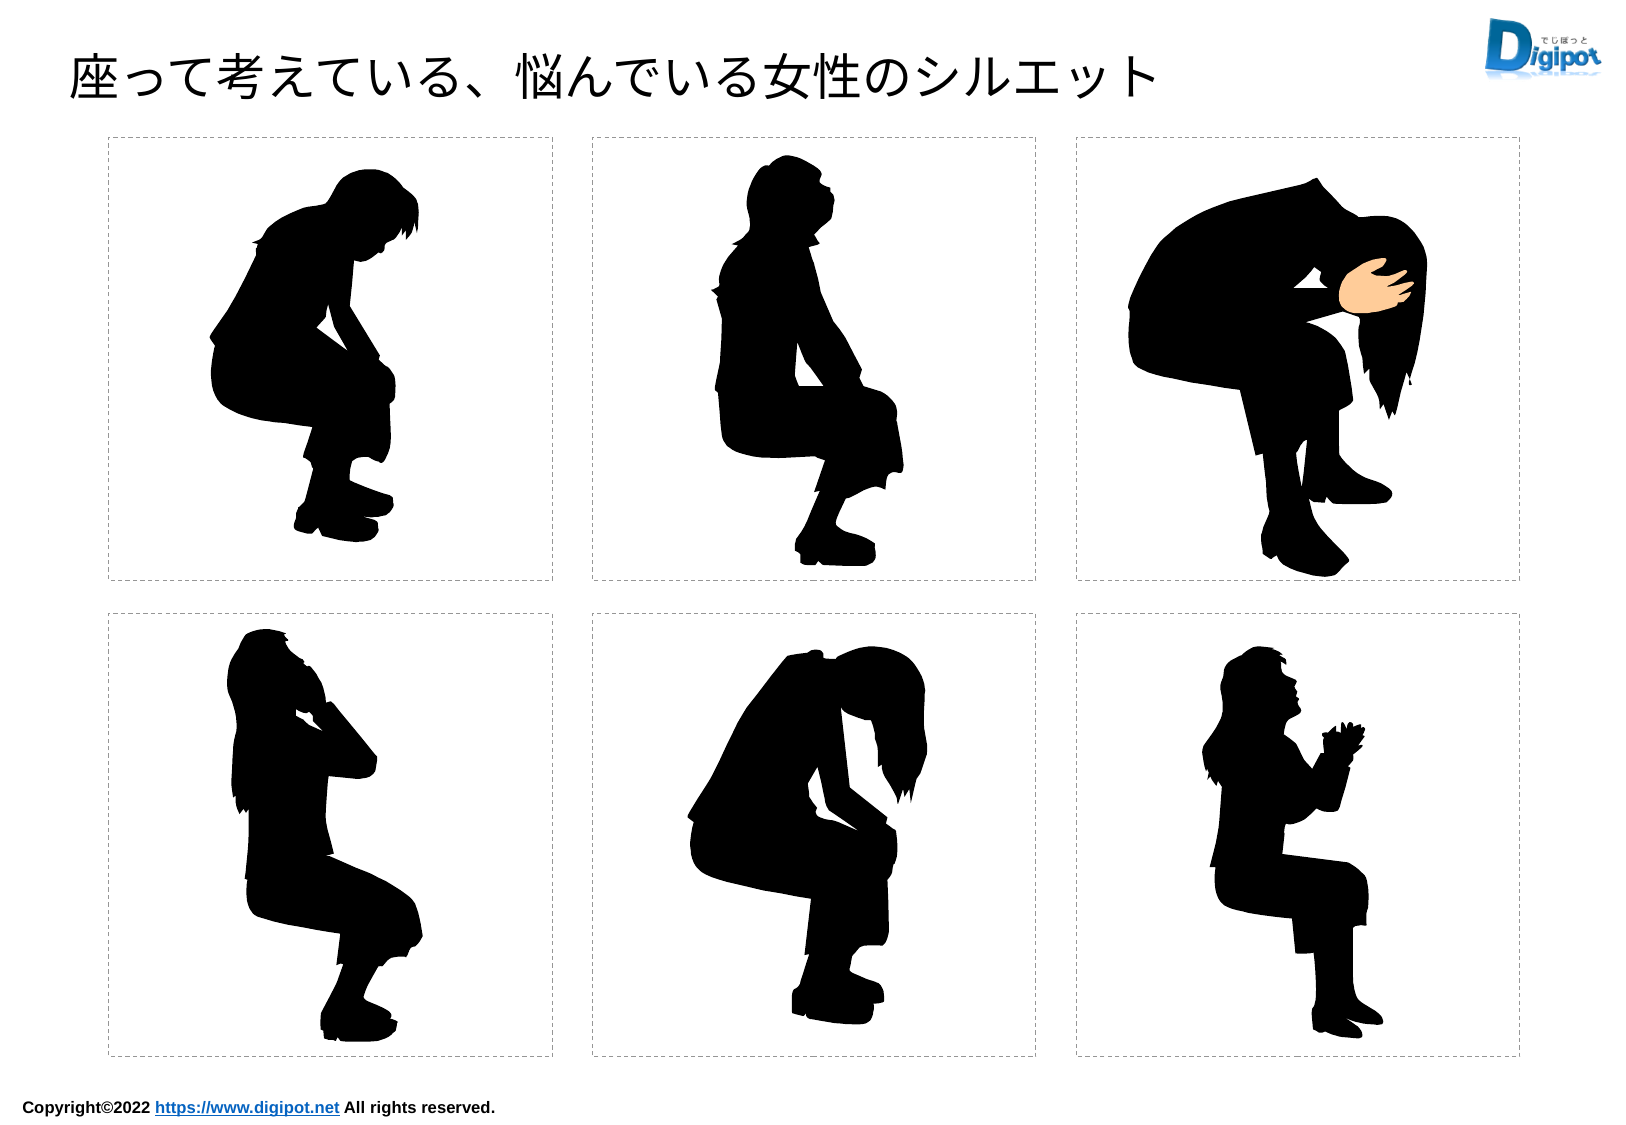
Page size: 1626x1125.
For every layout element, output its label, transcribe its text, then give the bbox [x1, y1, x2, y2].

text_box [209, 169, 419, 543]
text_box [1202, 646, 1384, 1039]
text_box [687, 646, 928, 1025]
text_box [710, 155, 904, 566]
picture [1485, 18, 1602, 82]
text_box [227, 629, 423, 1042]
text_box 座って考えている、悩んでいる女性のシルエット [54, 38, 1177, 113]
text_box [1128, 177, 1427, 577]
